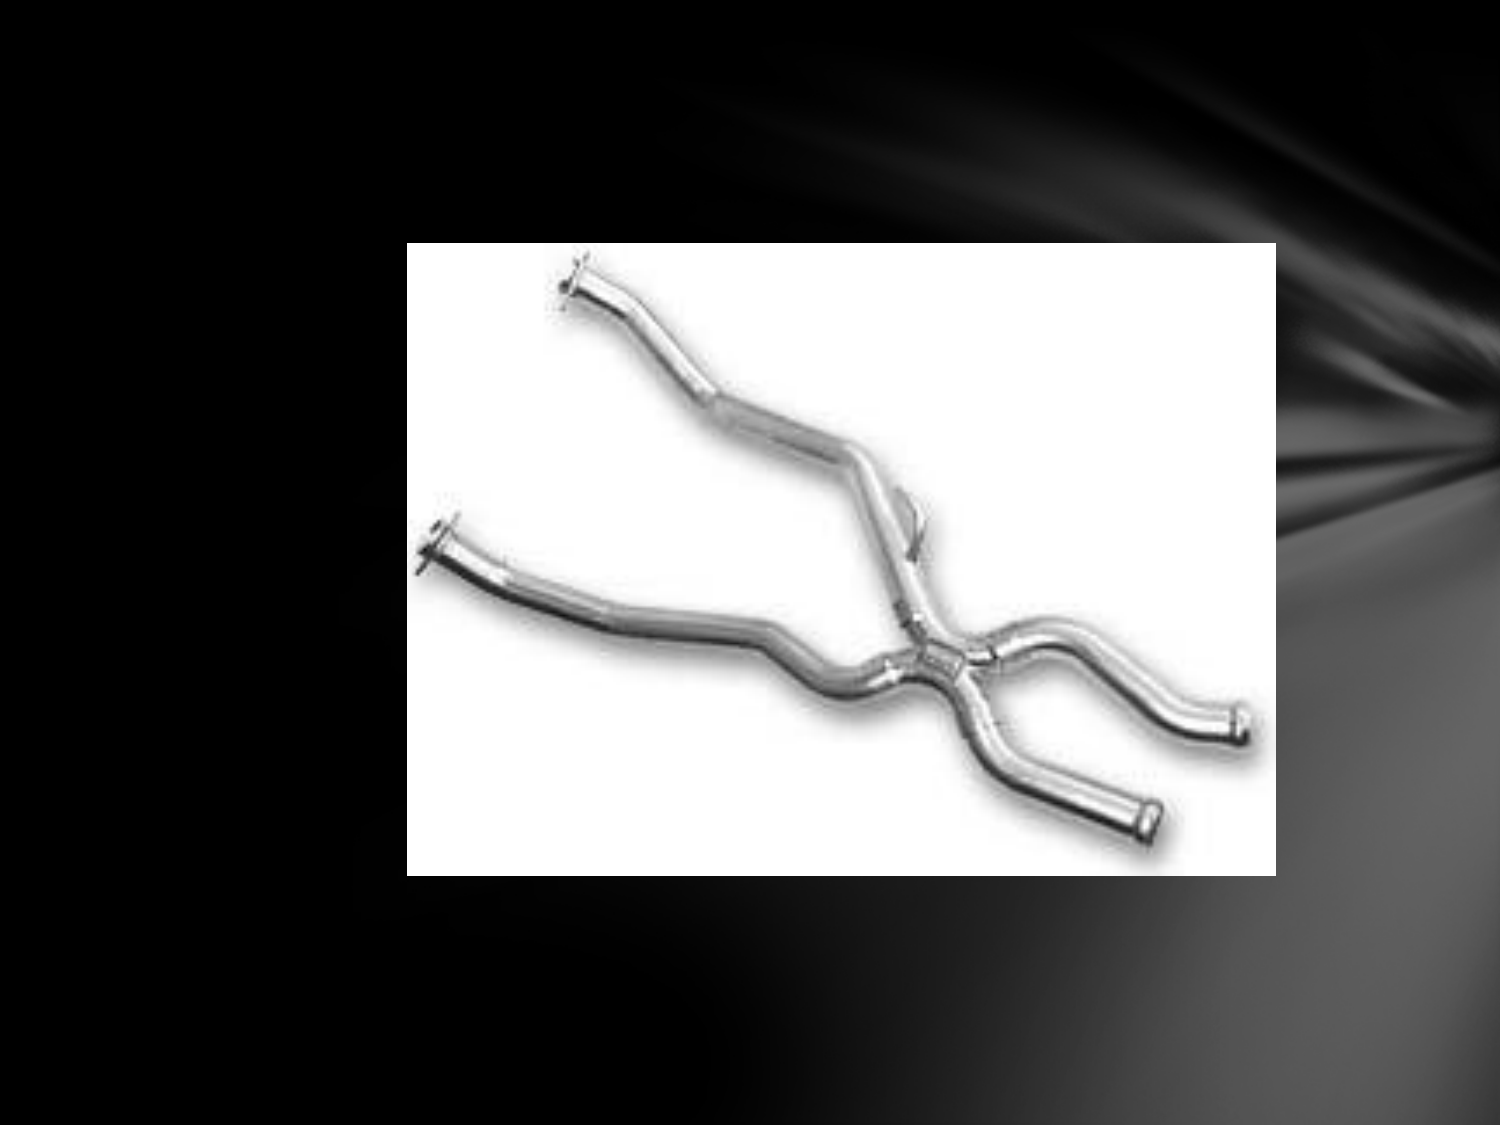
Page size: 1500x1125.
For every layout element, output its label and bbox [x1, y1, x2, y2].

picture [407, 243, 1276, 876]
